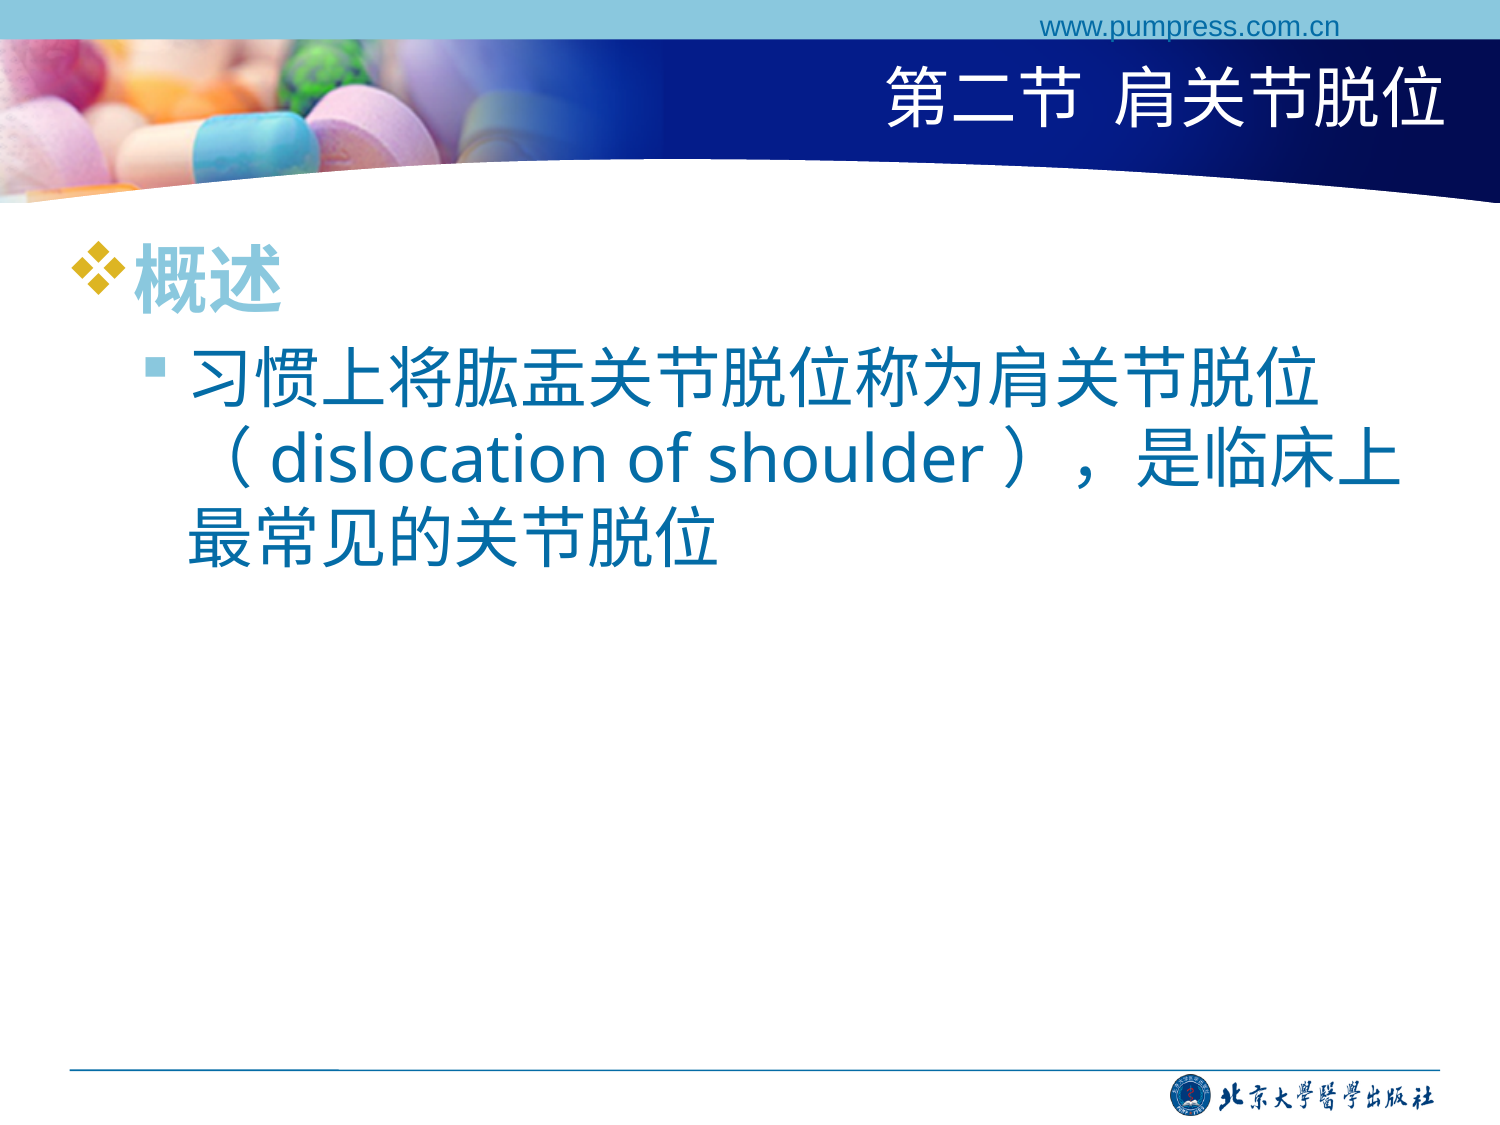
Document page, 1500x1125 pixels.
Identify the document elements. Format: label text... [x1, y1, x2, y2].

picture [1170, 1074, 1436, 1118]
list 概述 习惯上将肱盂关节脱位称为肩关节脱位（dislocation of shoulder），是临床上最常见的关节脱位 [49, 224, 1463, 1026]
title 第二节 肩关节脱位 [137, 49, 1463, 143]
picture [0, 40, 1500, 203]
slide_number www.pumpress.com.cn [1025, 0, 1463, 38]
